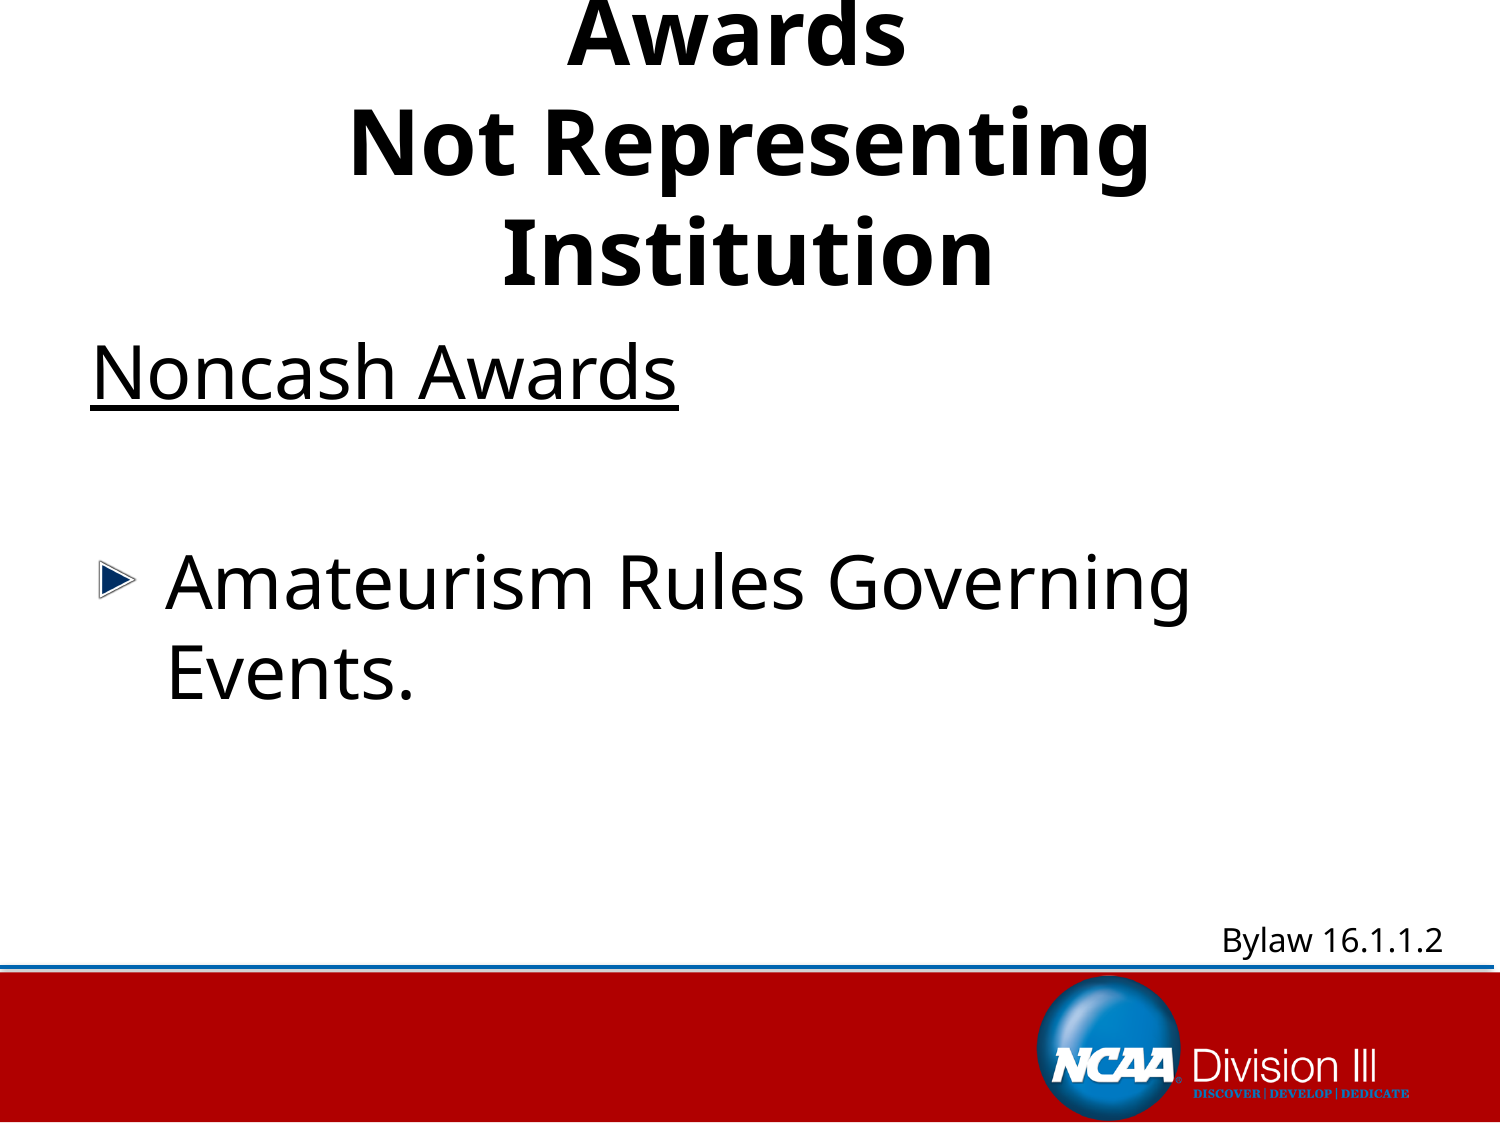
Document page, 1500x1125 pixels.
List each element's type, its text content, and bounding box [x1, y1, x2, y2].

picture [1021, 947, 1423, 1125]
picture [90, 553, 143, 606]
list Noncash Awards Amateurism Rules Governing Events. Bylaw 16.1.1.2 [75, 317, 1460, 941]
title Awards Not Representing Institution [75, 45, 1425, 233]
